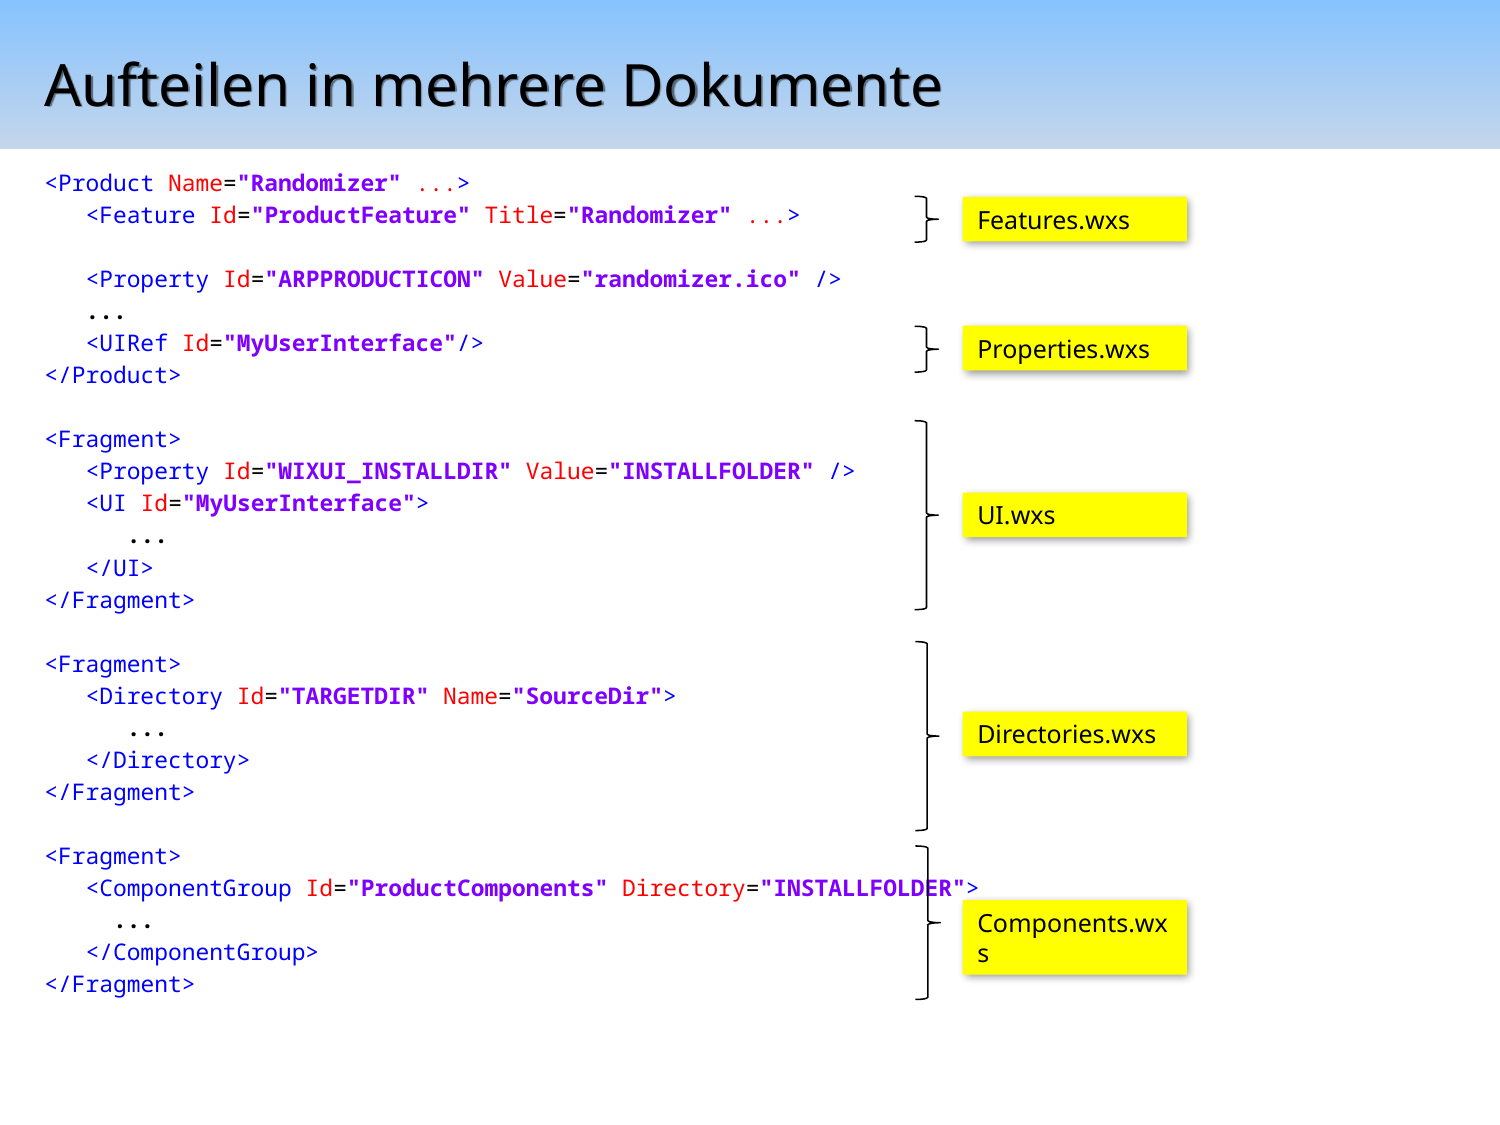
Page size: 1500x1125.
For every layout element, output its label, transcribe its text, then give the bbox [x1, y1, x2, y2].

text_box Directories.wxs [962, 711, 1187, 757]
title Aufteilen in mehrere Dokumente [29, 29, 1471, 138]
text_box UI.wxs [962, 492, 1187, 538]
text_box Features.wxs [962, 196, 1187, 242]
text_box [914, 325, 940, 373]
text_box Properties.wxs [962, 325, 1187, 371]
text_box [915, 845, 942, 1001]
list <Product Name="Randomizer" ...> <Feature Id="ProductFeature" Title="Randomizer" ...> <Property Id="ARPPRODUCTICON" Value="randomizer.ico" /> ... <UIRef Id="MyUserInterface"/> </Product> <Fragment> <Property Id="WIXUI_INSTALLDIR" Value="INSTALLFOLDER" /> <UI Id="MyUserInterface"> ... </UI> </Fragment> <Fragment> <Directory Id="TARGETDIR" Name="SourceDir"> ... </Directory> </Fragment> <Fragment> <ComponentGroup Id="ProductComponents" Directory="INSTALLFOLDER"> ... </ComponentGroup> </Fragment> [29, 160, 1471, 1125]
text_box [914, 195, 940, 243]
text_box [914, 419, 940, 611]
text_box [915, 640, 940, 832]
text_box Components.wxs [962, 900, 1187, 975]
